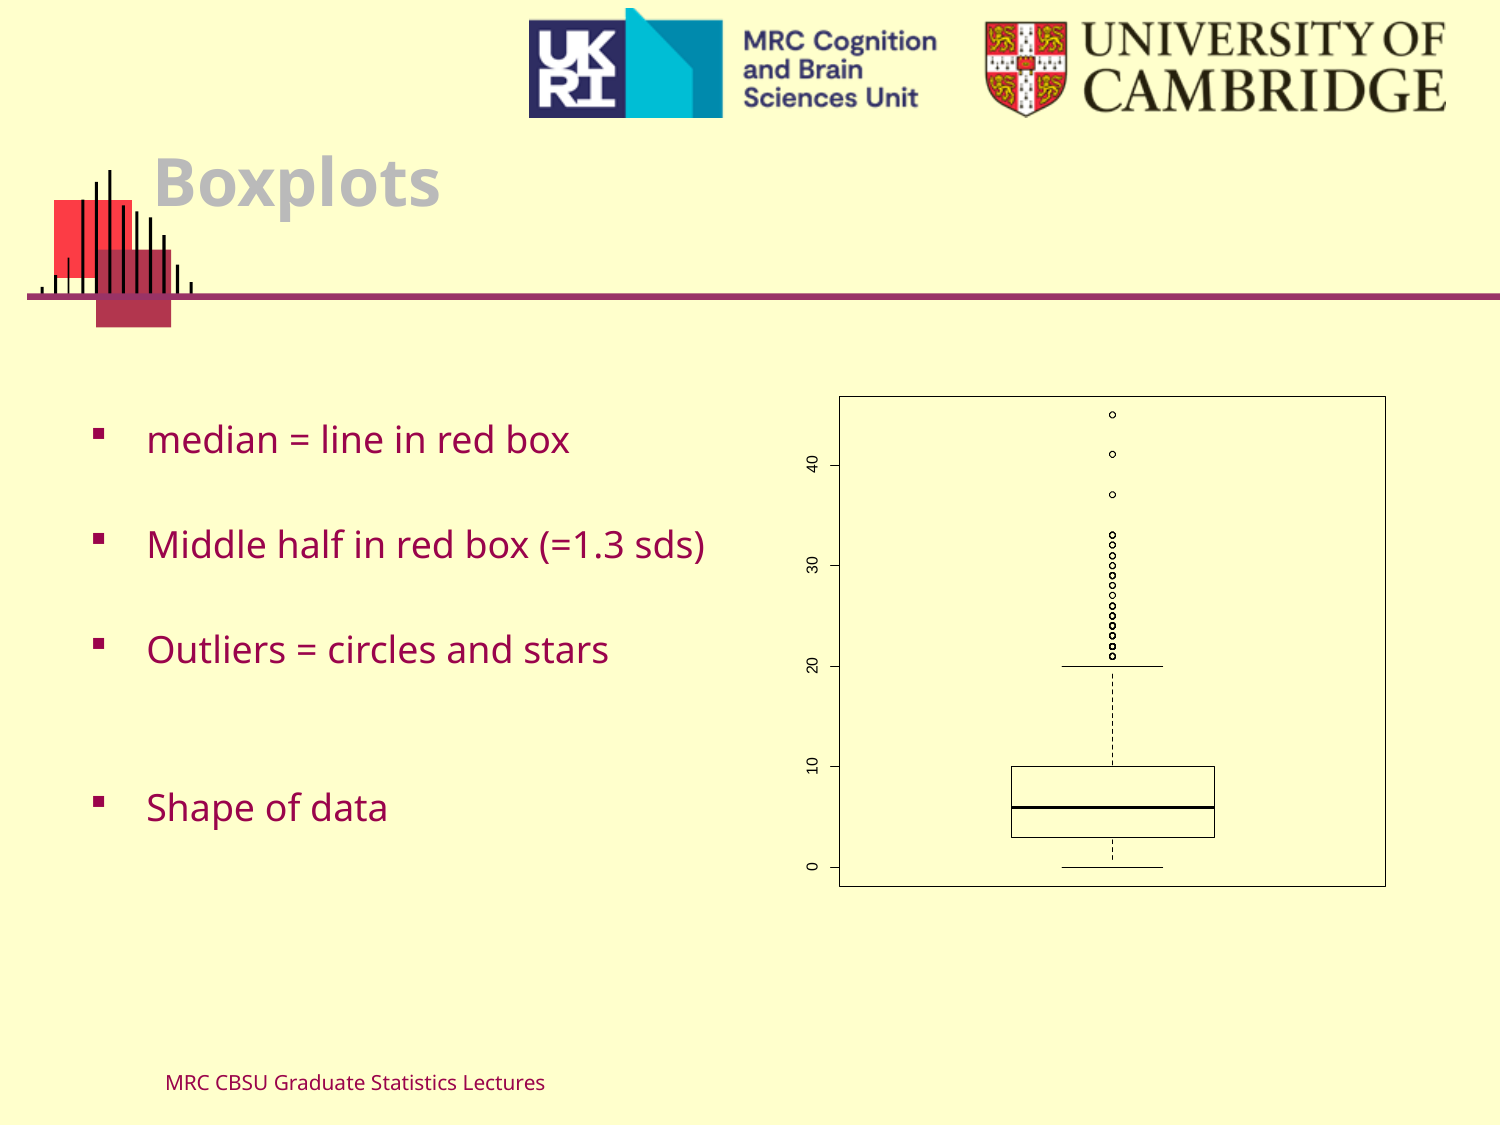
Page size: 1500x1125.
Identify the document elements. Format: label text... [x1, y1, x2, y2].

picture [529, 8, 1446, 118]
title Boxplots [137, 137, 988, 233]
list median = line in red box Middle half in red box (=1.3 sds) Outliers = circles and stars Shape of data [75, 262, 738, 1038]
picture [762, 318, 1426, 981]
footer MRC CBSU Graduate Statistics Lectures [149, 1062, 988, 1101]
